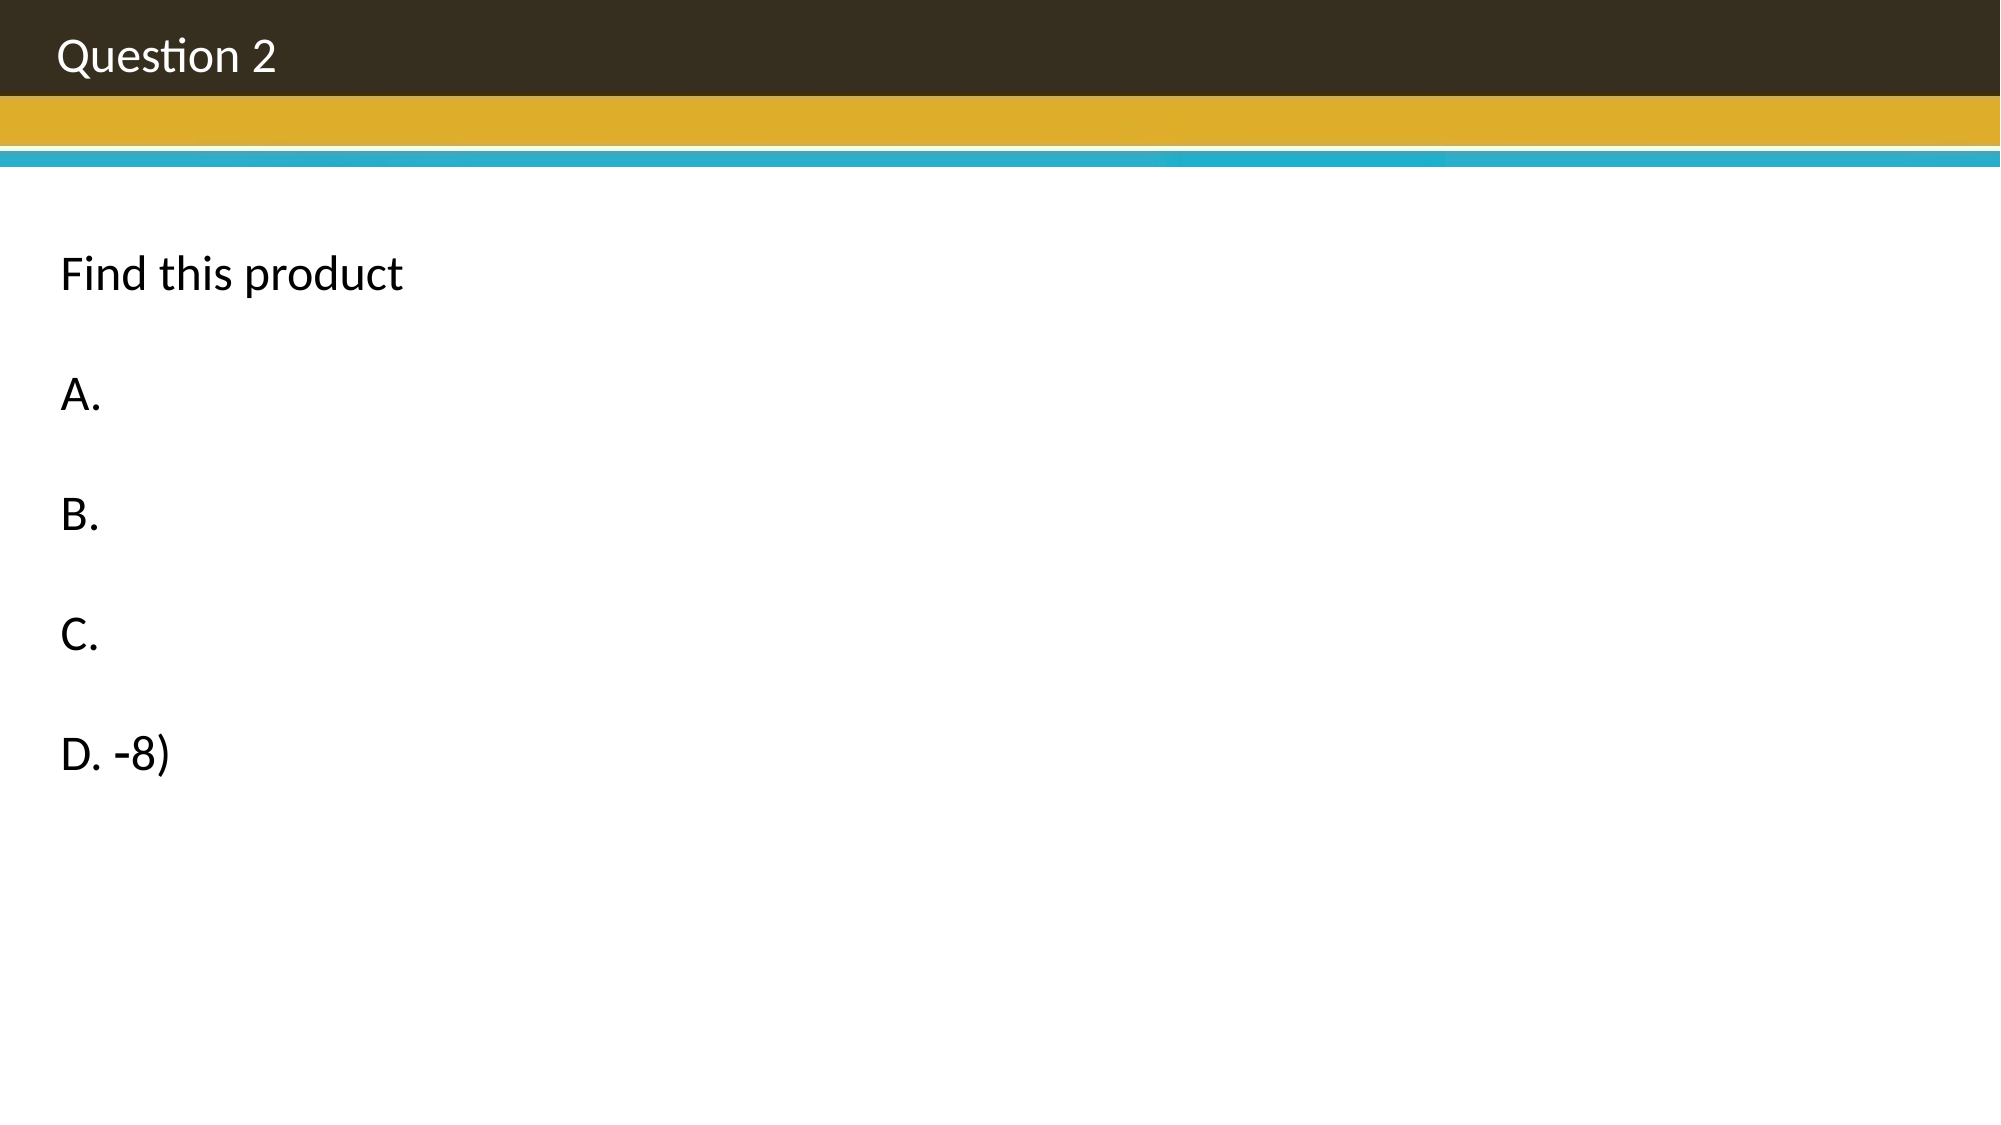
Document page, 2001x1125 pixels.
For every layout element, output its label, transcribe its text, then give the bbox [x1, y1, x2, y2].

picture [0, 0, 2000, 167]
text_box Question 2 [41, 14, 293, 90]
